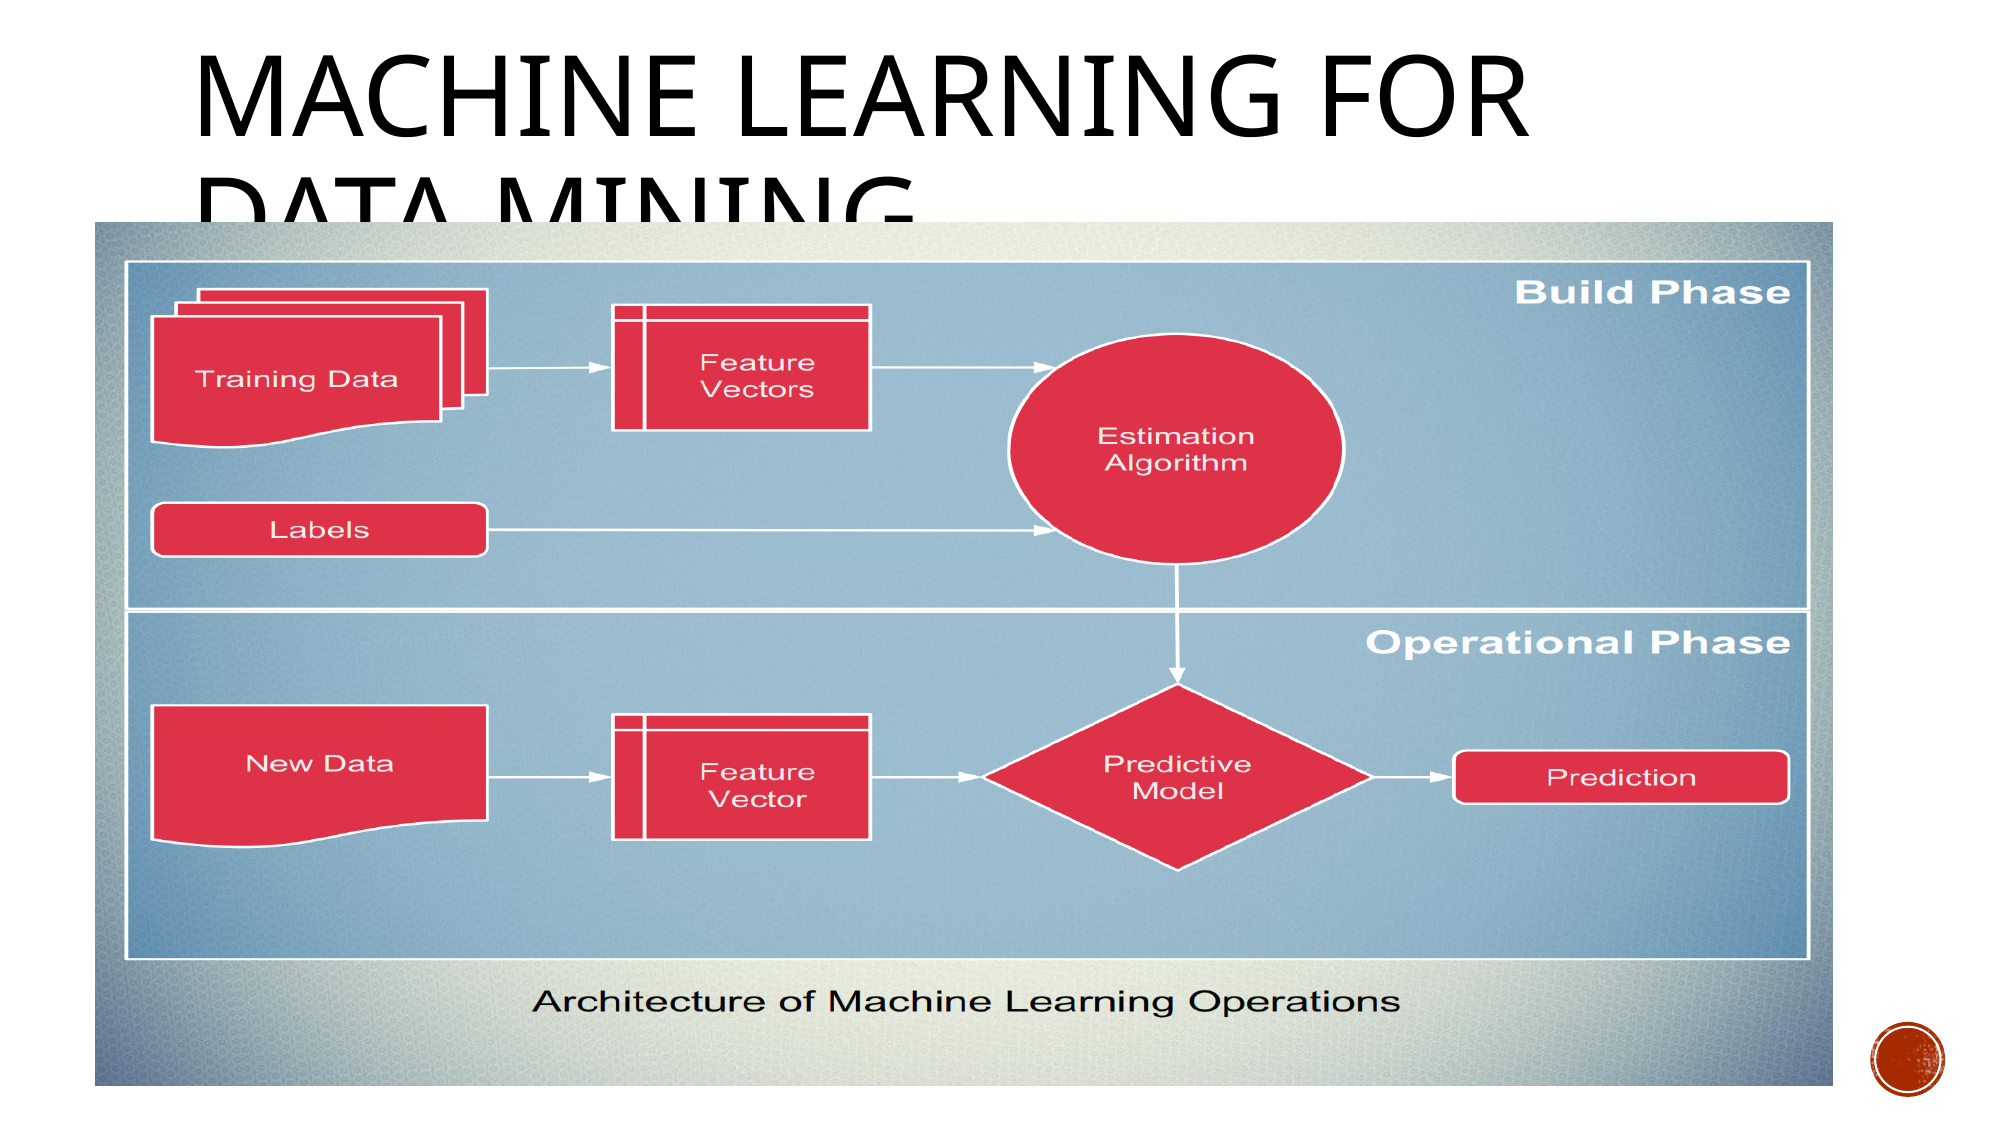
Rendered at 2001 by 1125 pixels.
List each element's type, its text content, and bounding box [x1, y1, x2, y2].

title Machine Learning for Data Mining [175, 79, 1826, 221]
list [96, 223, 1830, 1084]
